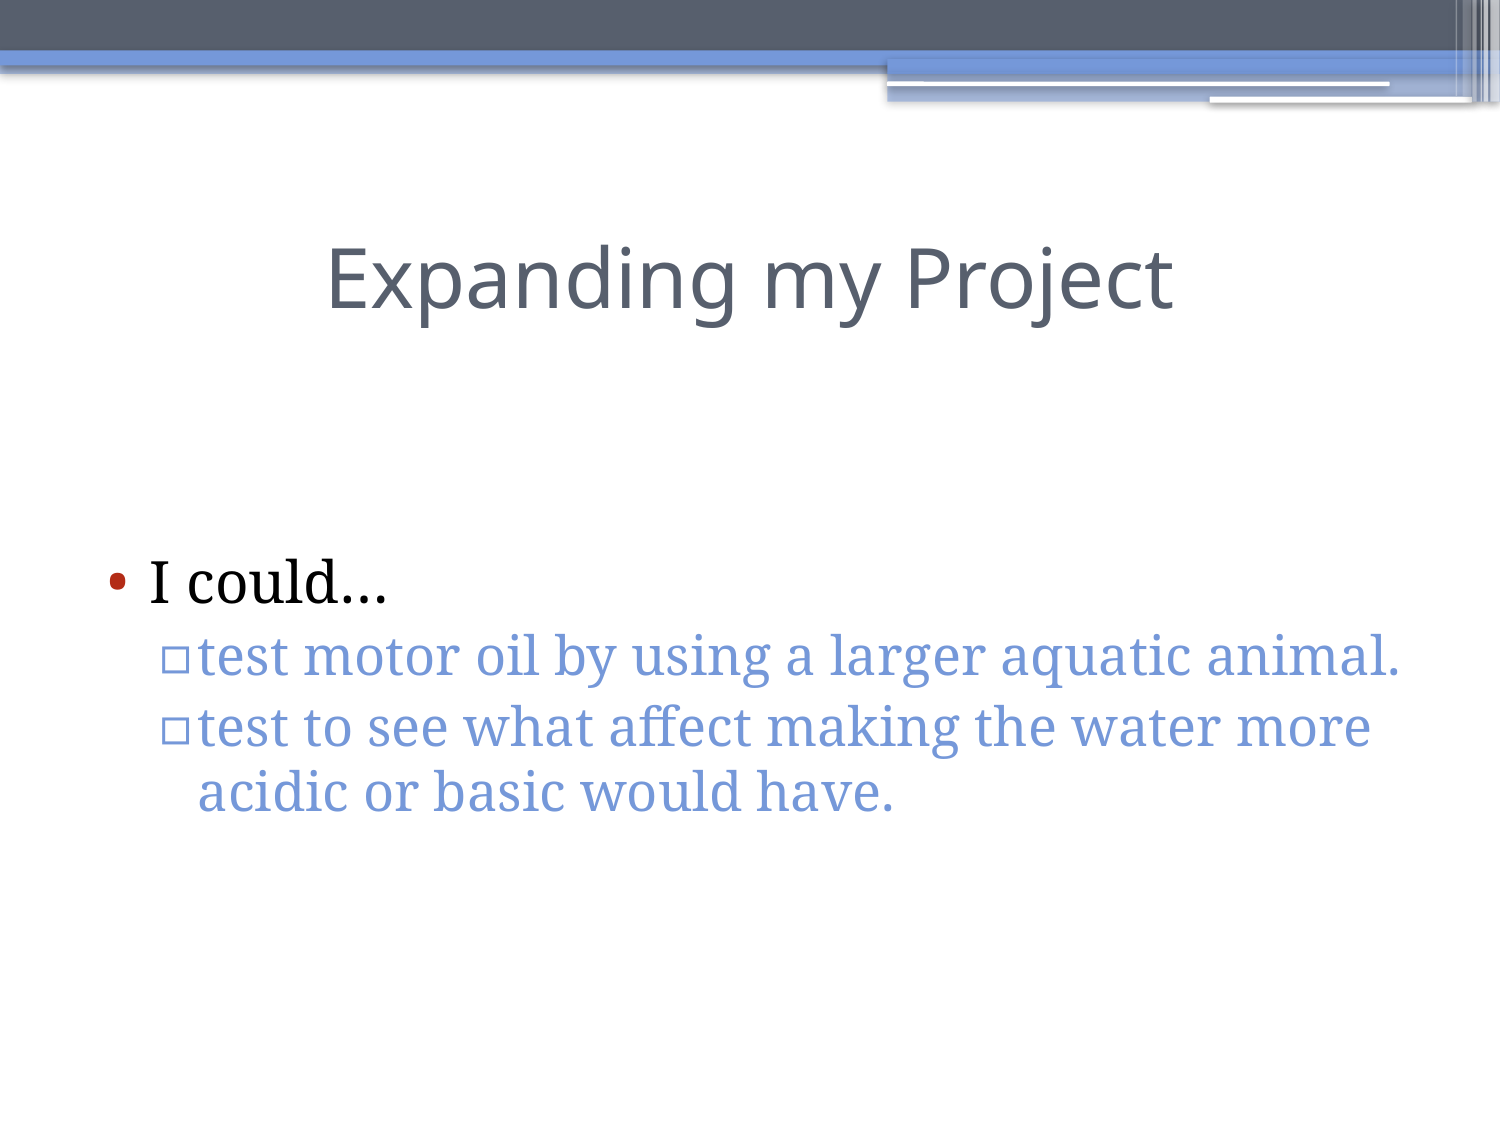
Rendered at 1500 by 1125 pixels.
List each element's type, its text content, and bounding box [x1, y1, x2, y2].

list I could… test motor oil by using a larger aquatic animal. test to see what affect making the water more acidic or basic would have. [75, 537, 1425, 894]
title Expanding my Project [75, 187, 1425, 363]
